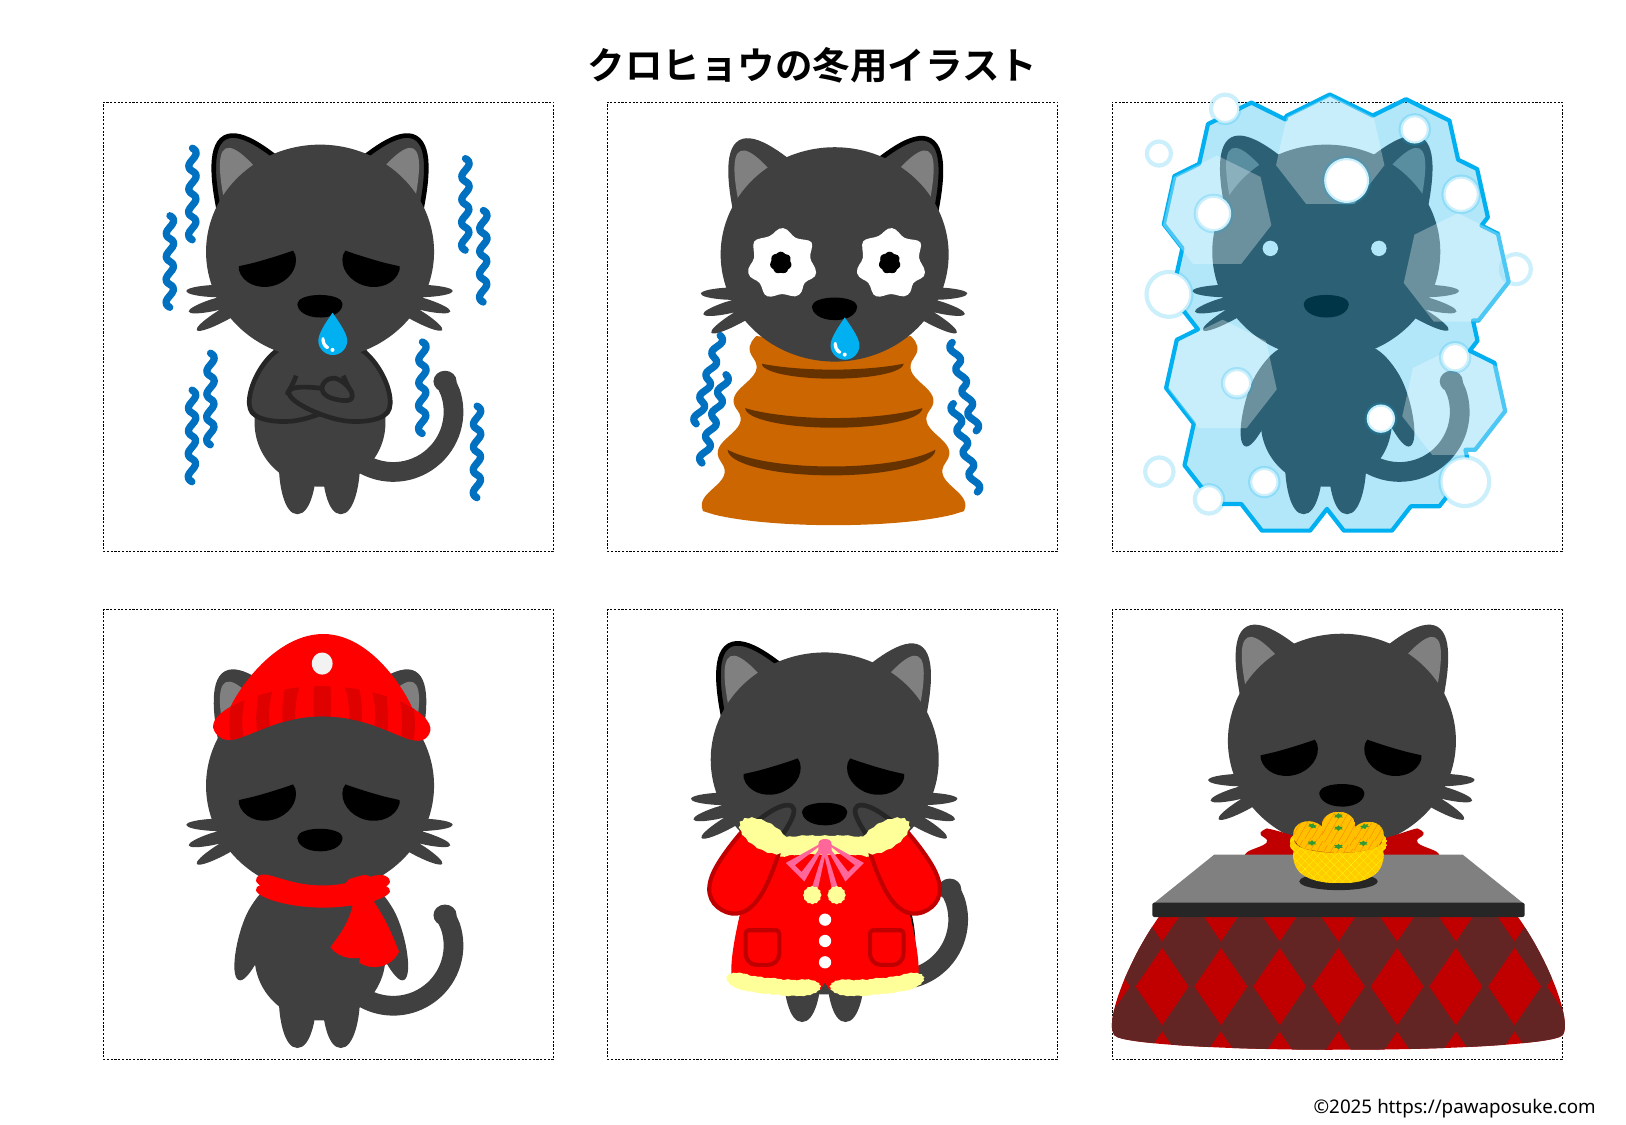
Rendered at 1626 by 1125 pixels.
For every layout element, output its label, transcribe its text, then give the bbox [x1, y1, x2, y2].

text_box クロヒョウの冬用イラスト [573, 34, 1052, 95]
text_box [701, 135, 970, 526]
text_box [692, 640, 969, 1023]
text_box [187, 633, 464, 1049]
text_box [1144, 94, 1532, 531]
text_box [165, 133, 488, 515]
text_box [1111, 622, 1566, 1050]
